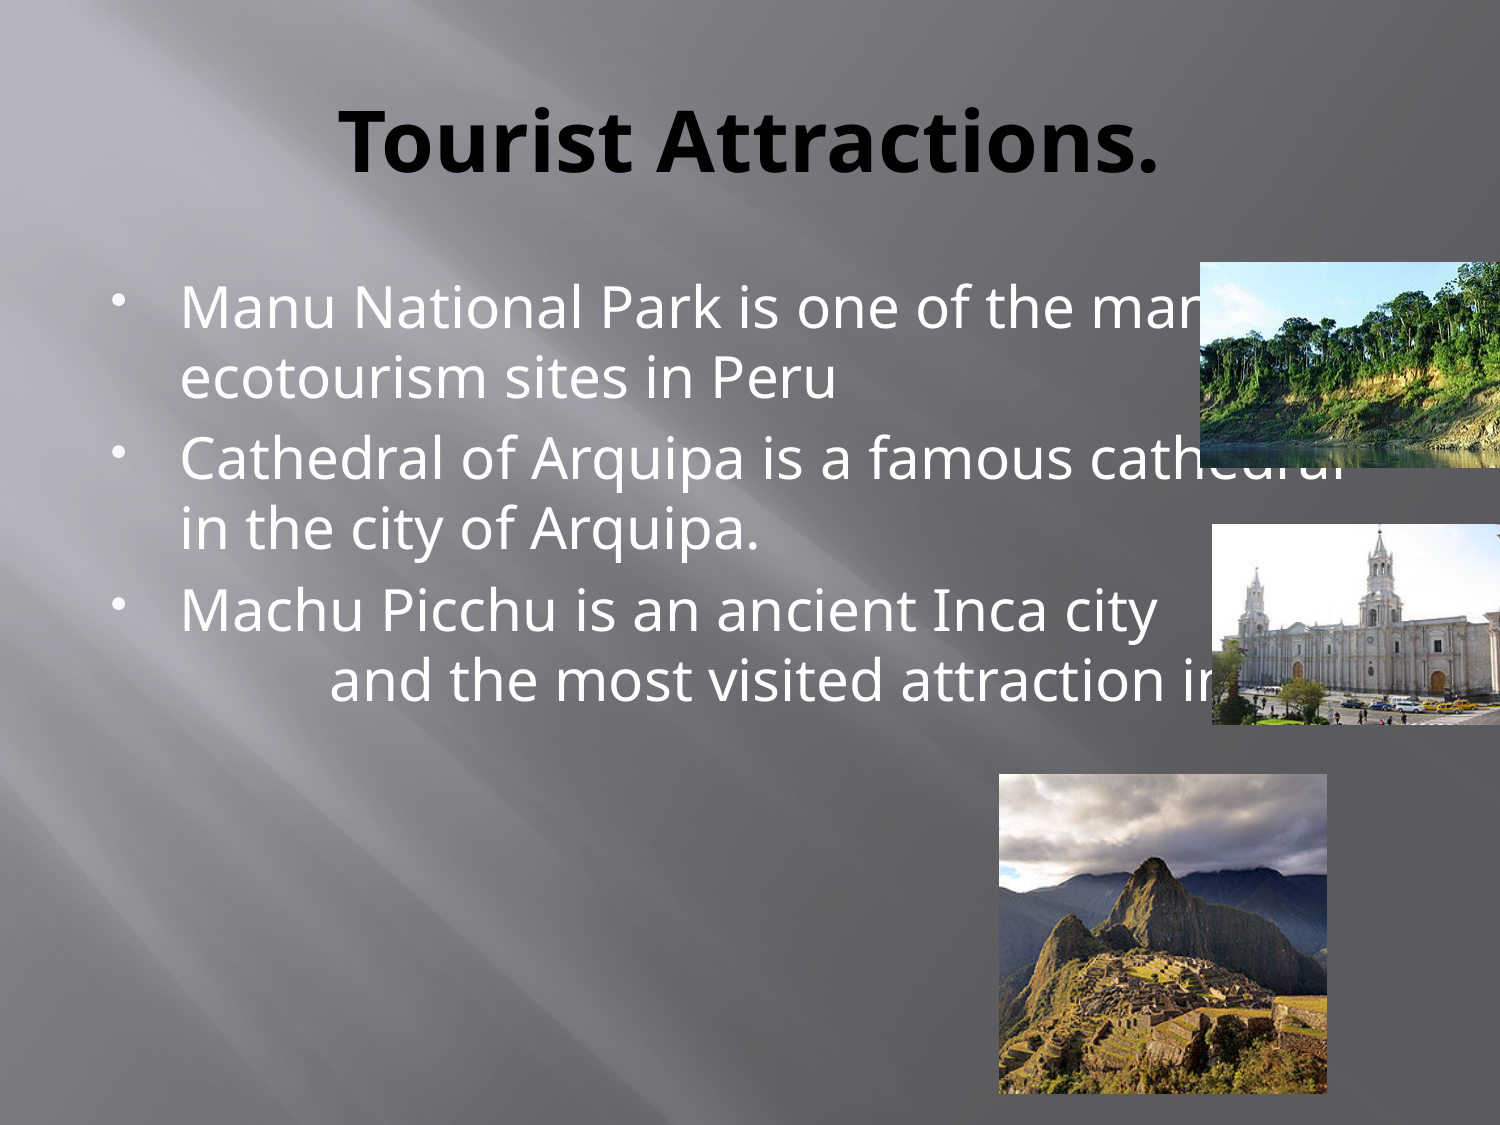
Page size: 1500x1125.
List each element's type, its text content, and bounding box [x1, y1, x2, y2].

picture [1212, 524, 1500, 726]
title Tourist Attractions. [75, 45, 1425, 233]
picture [999, 774, 1327, 1094]
list Manu National Park is one of the many ecotourism sites in Peru Cathedral of Arquipa is a famous cathedral in the city of Arquipa. Machu Picchu is an ancient Inca city and the most visited attraction in Peru. [75, 262, 1425, 1035]
picture [1199, 262, 1500, 468]
